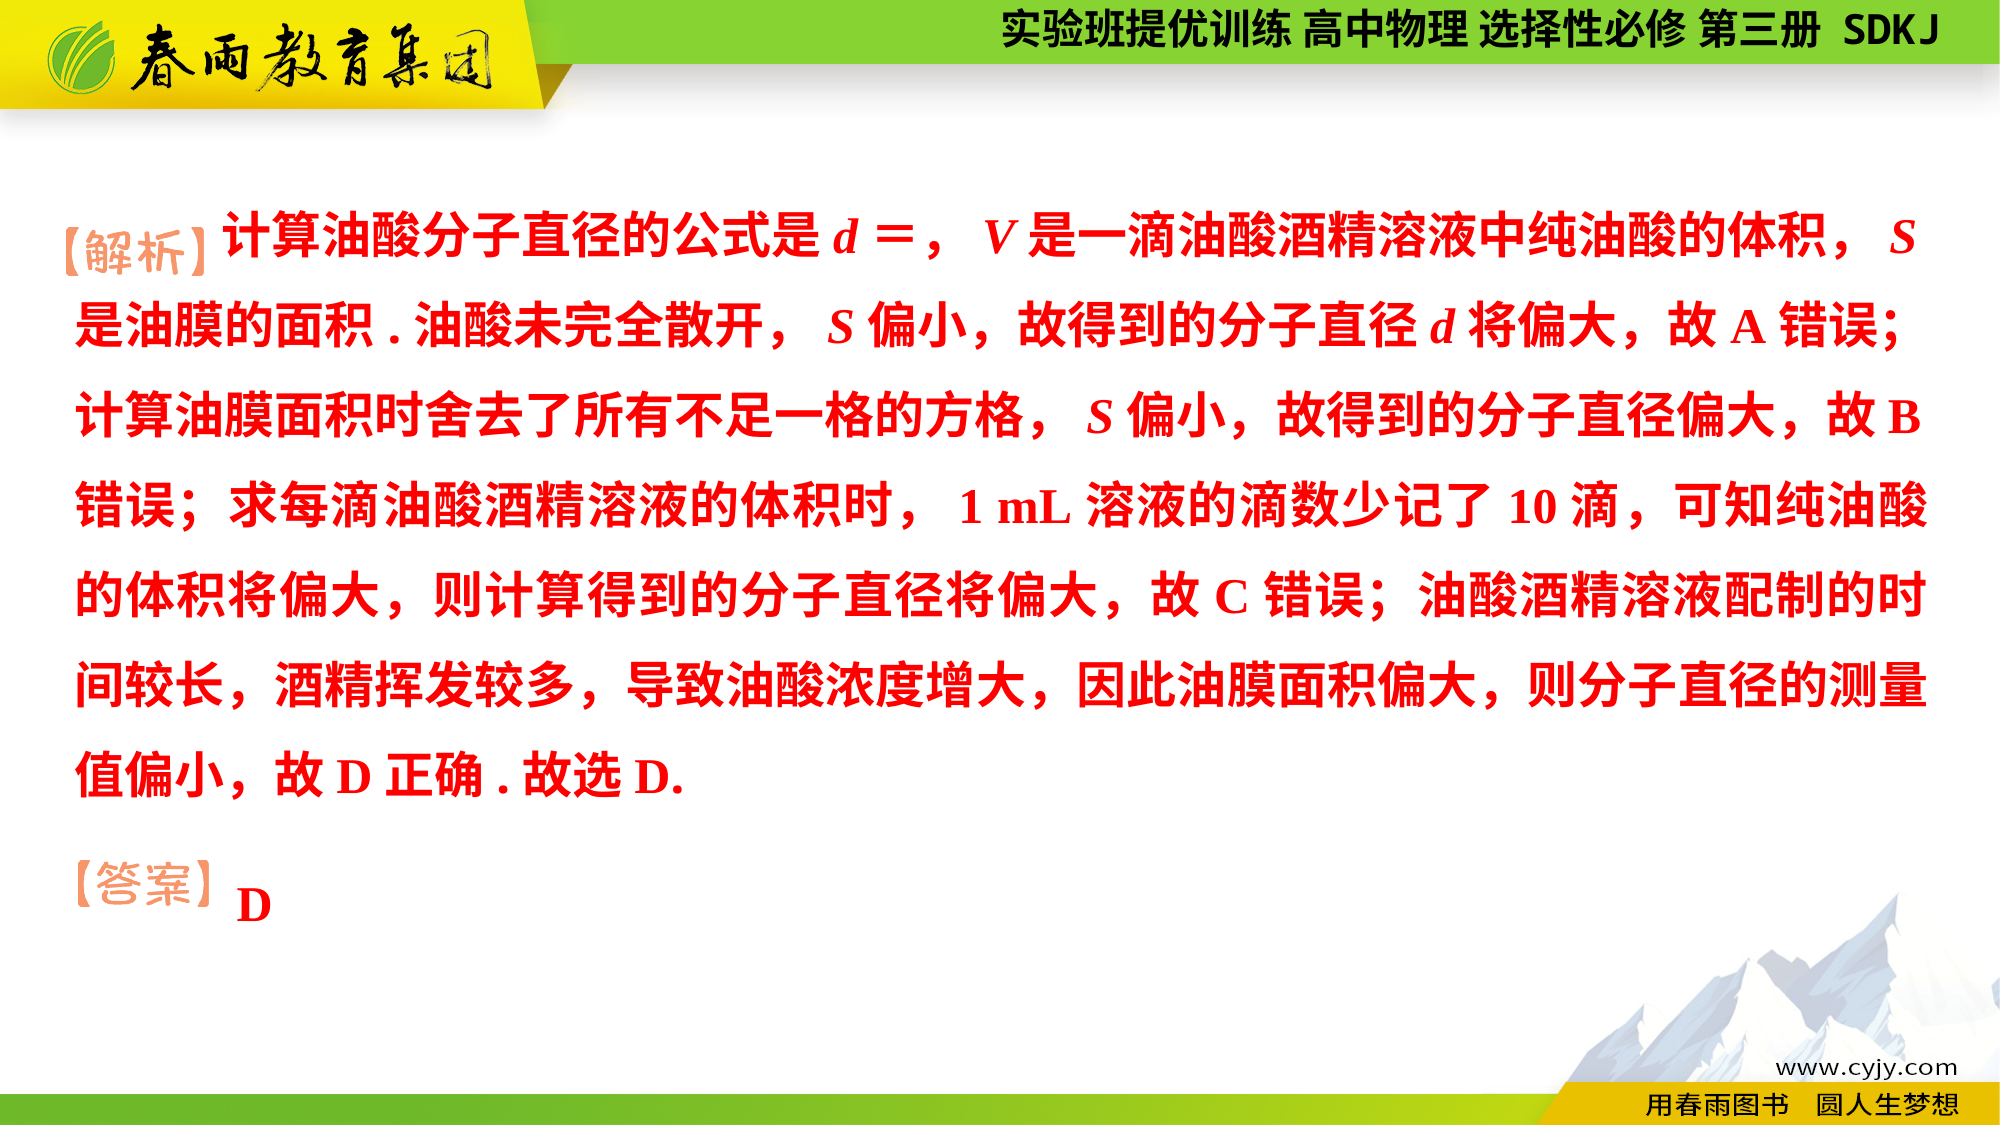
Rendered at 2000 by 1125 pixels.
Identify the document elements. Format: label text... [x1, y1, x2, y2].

picture [0, 0, 2000, 1125]
text_box D [59, 834, 1944, 940]
